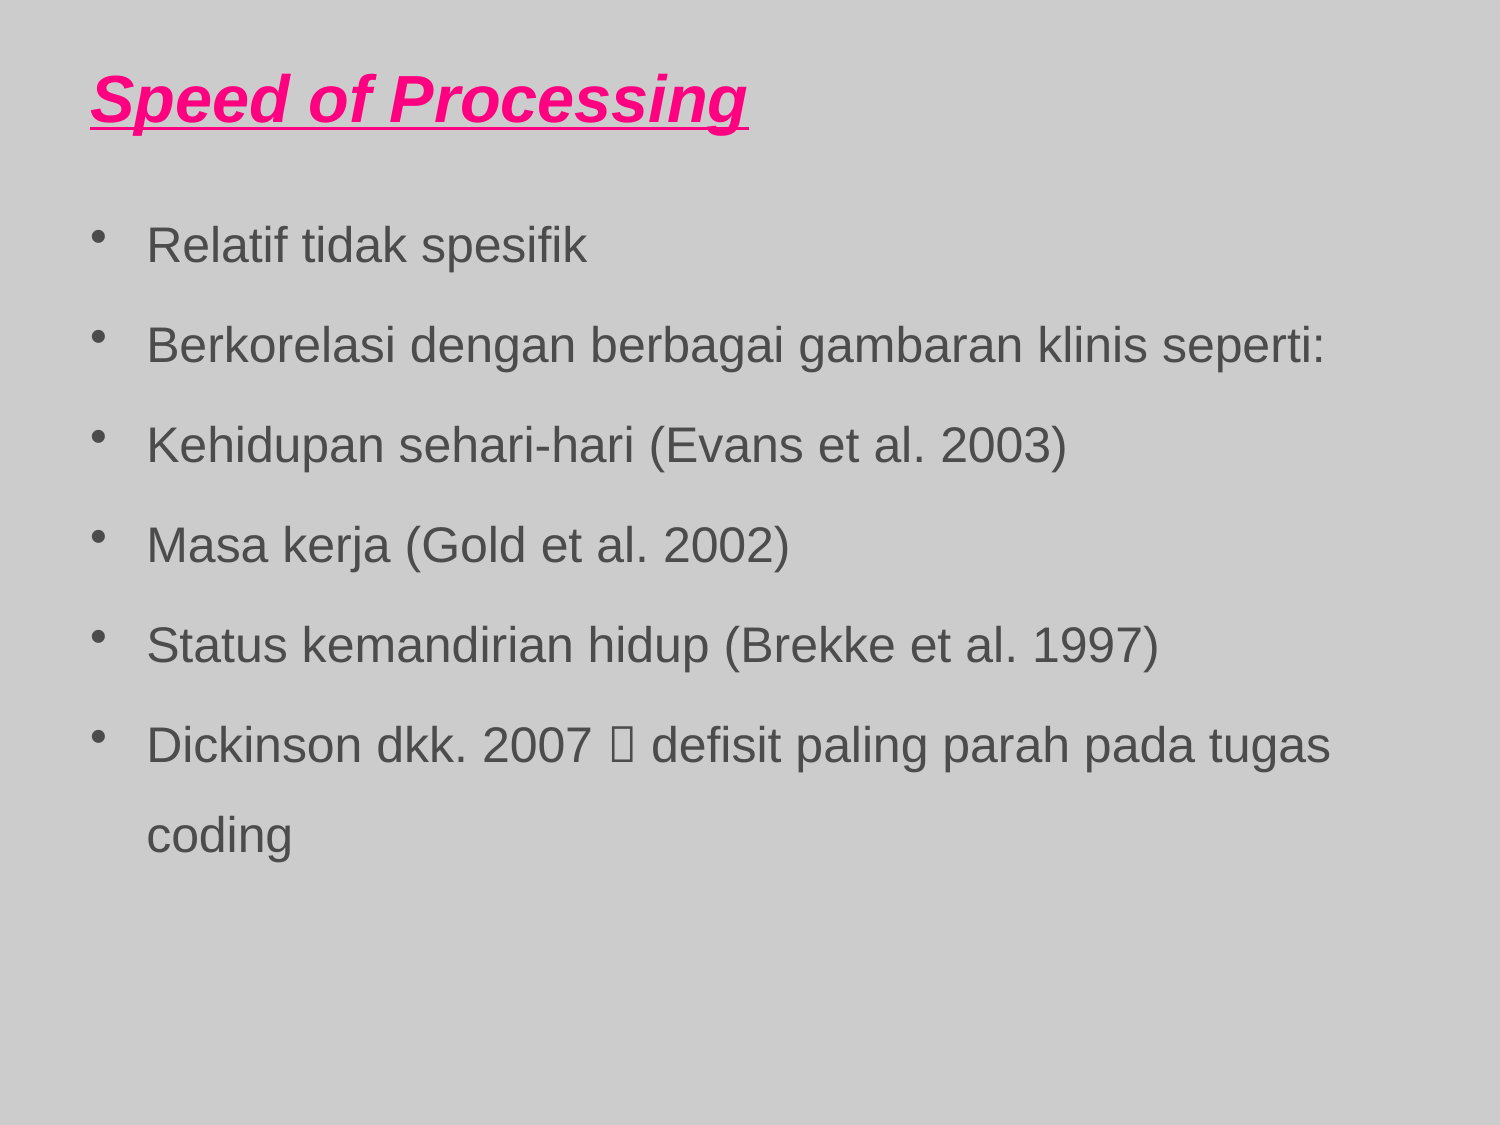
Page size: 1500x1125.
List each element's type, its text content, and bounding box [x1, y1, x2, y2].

list Relatif tidak spesifik Berkorelasi dengan berbagai gambaran klinis seperti: Kehidupan sehari-hari (Evans et al. 2003) Masa kerja (Gold et al. 2002) Status kemandirian hidup (Brekke et al. 1997) Dickinson dkk. 2007  defisit paling parah pada tugas coding [74, 174, 1426, 783]
title Speed of Processing [74, 37, 1426, 156]
